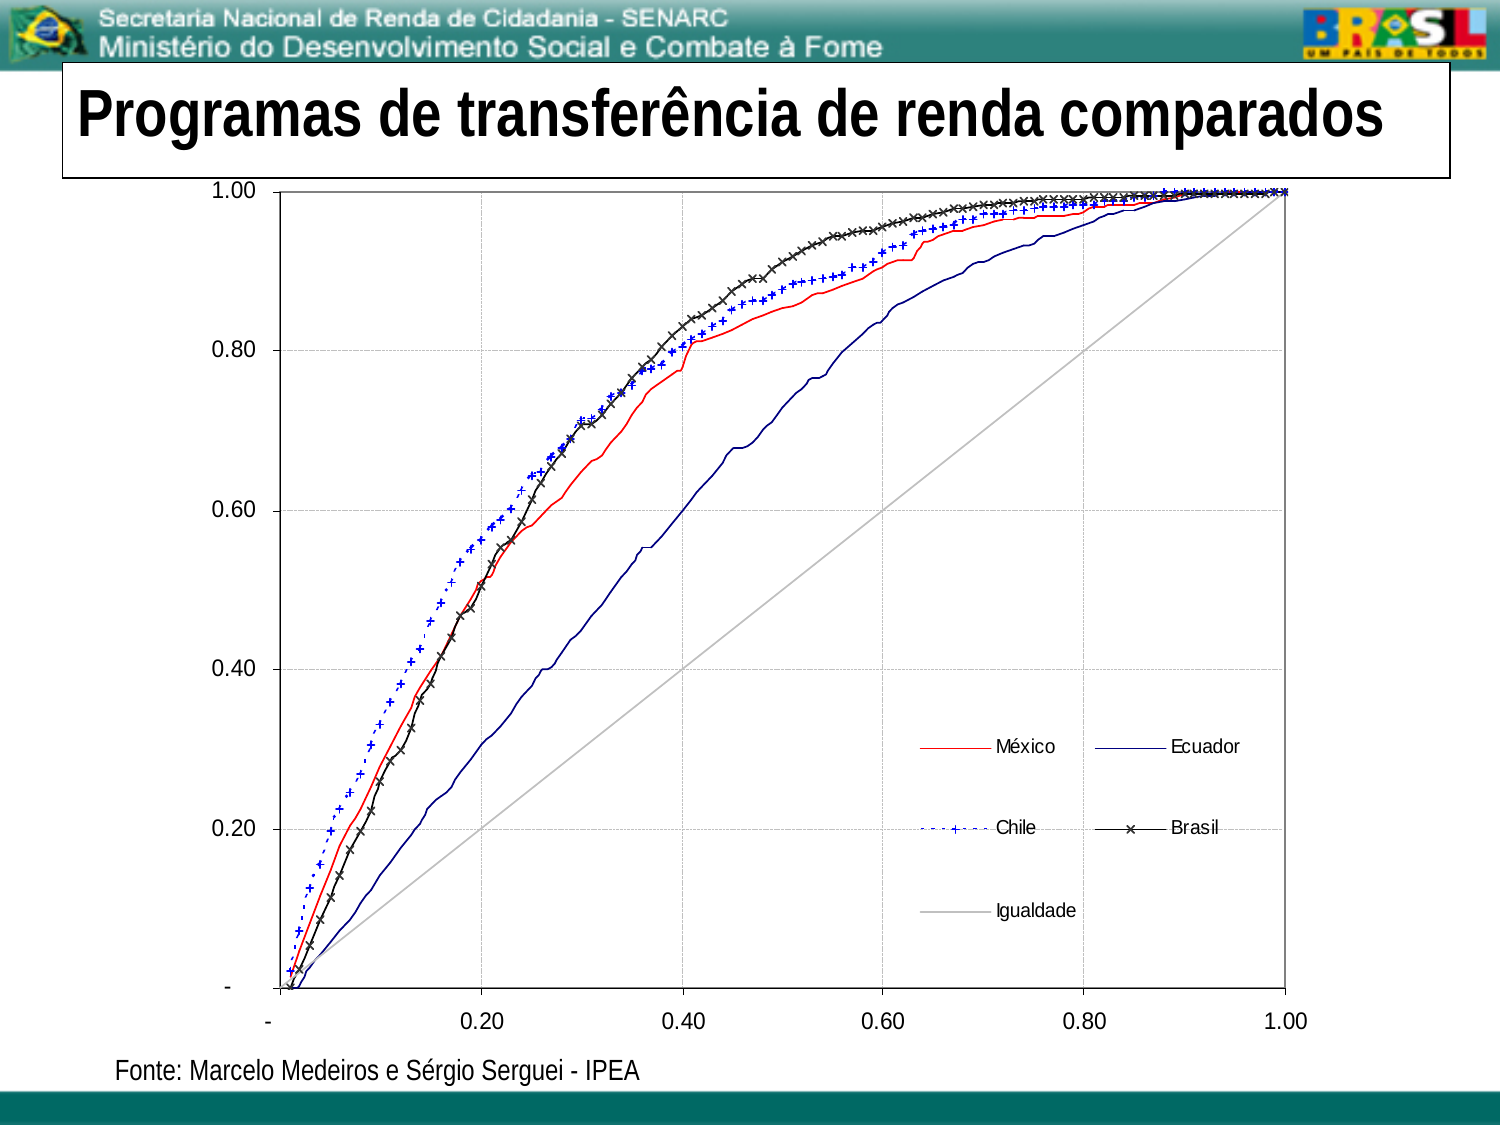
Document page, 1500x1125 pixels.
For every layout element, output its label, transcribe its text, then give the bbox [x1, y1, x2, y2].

text_box Fonte: Marcelo Medeiros e Sérgio Serguei - IPEA [99, 1030, 675, 1106]
text_box Programas de transferência de renda comparados [62, 62, 1450, 179]
text_box [0, 1074, 1500, 1125]
picture [0, 0, 1500, 1074]
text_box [174, 162, 1326, 1073]
